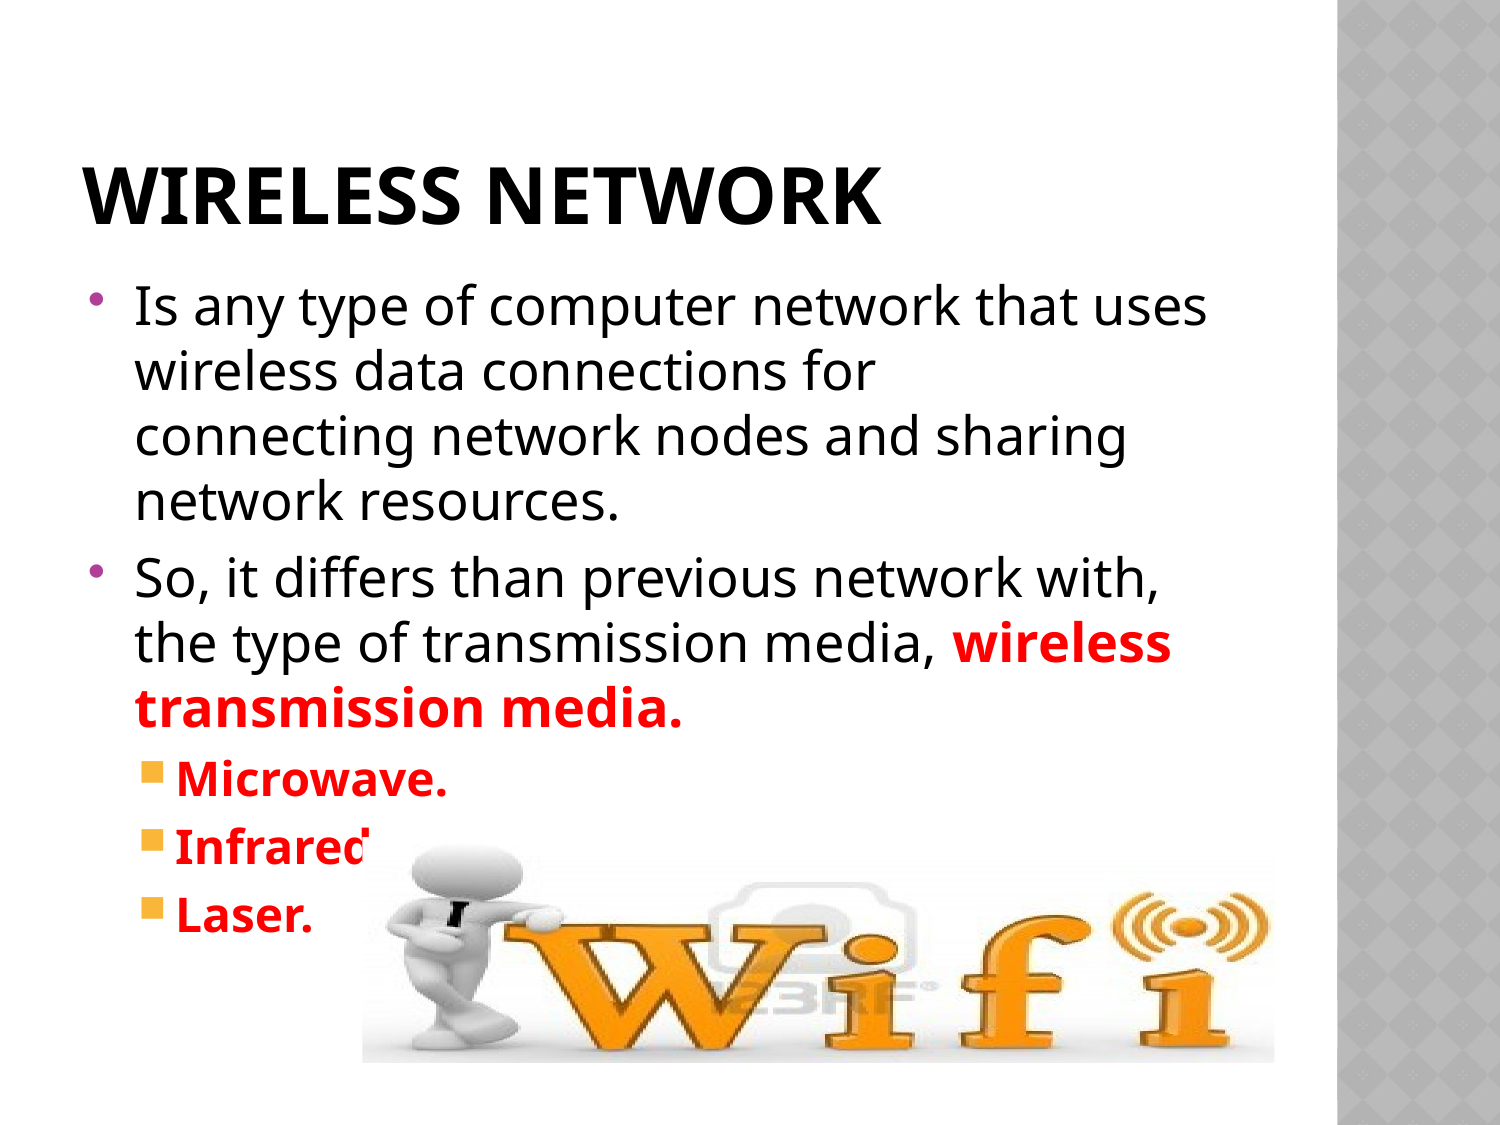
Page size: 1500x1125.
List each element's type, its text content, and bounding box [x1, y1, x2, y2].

picture [362, 837, 1275, 1063]
title Wireless network [75, 52, 1263, 240]
list Is any type of computer network that uses wireless data connections for connecting network nodes and sharing network resources. So, it differs than previous network with, the type of transmission media, wireless transmission media. Microwave. Infrared. Laser. [75, 264, 1263, 1059]
